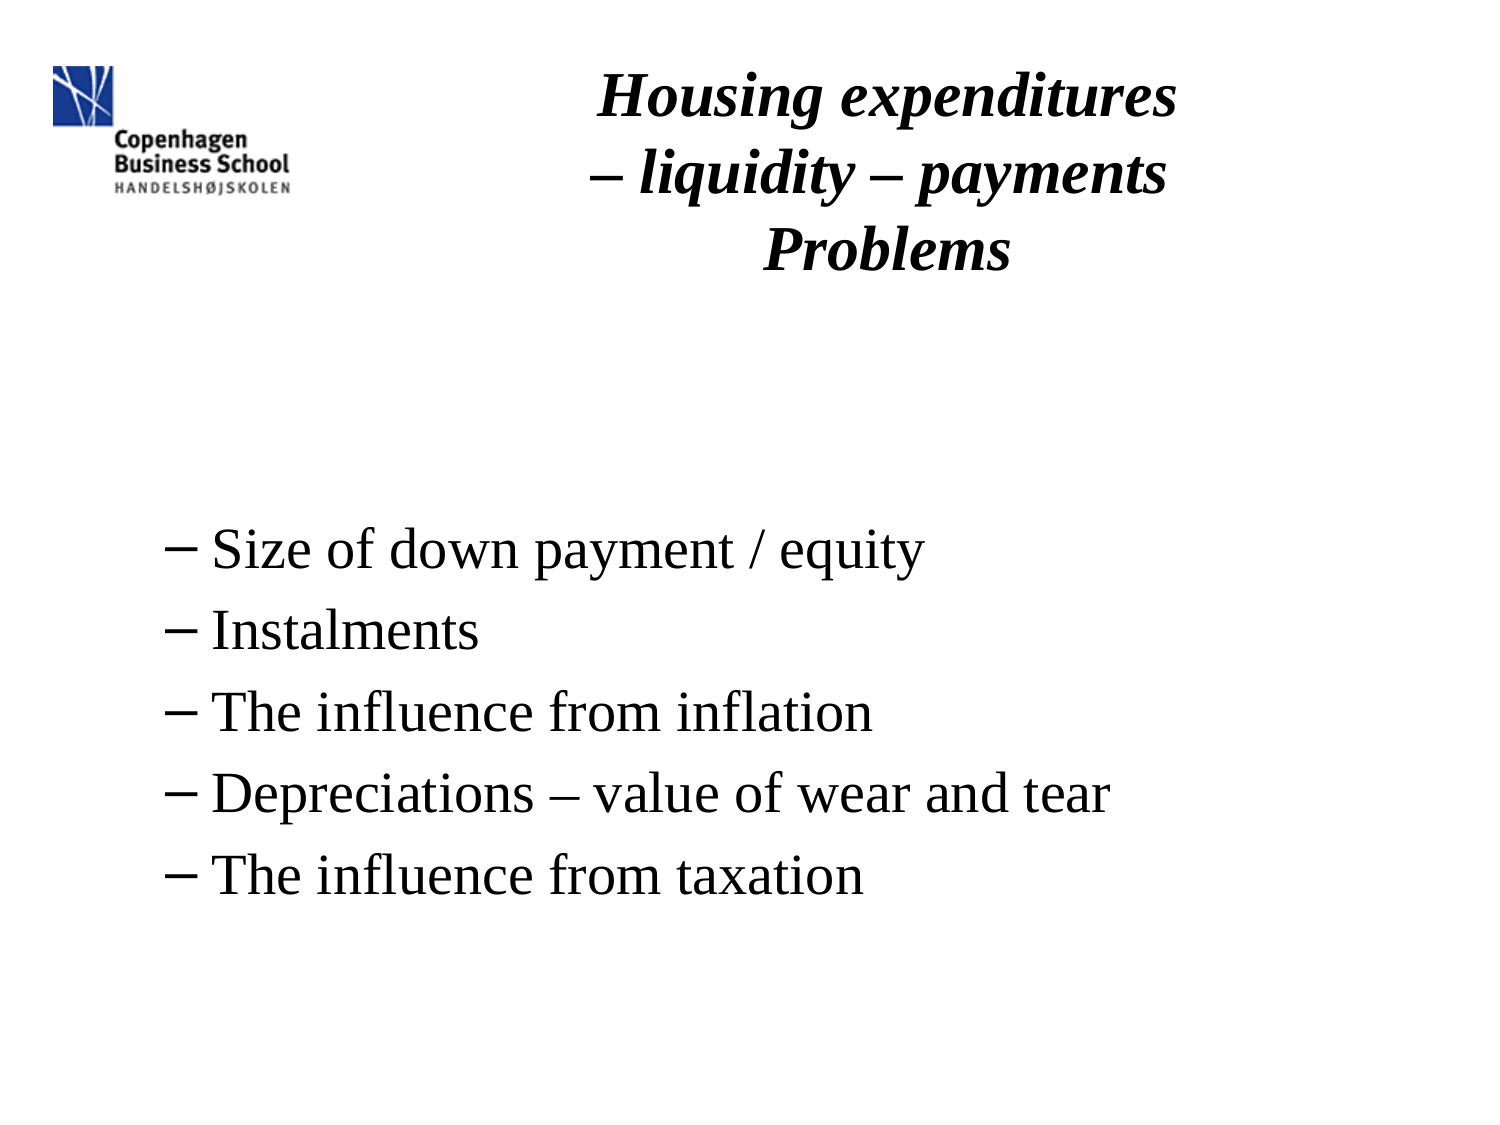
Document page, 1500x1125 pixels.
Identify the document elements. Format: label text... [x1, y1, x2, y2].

picture [52, 66, 293, 198]
title Housing expenditures – liquidity – payments Problems [351, 45, 1425, 291]
list Size of down payment / equity Instalments The influence from inflation Depreciations – value of wear and tear The influence from taxation [75, 326, 1425, 1090]
